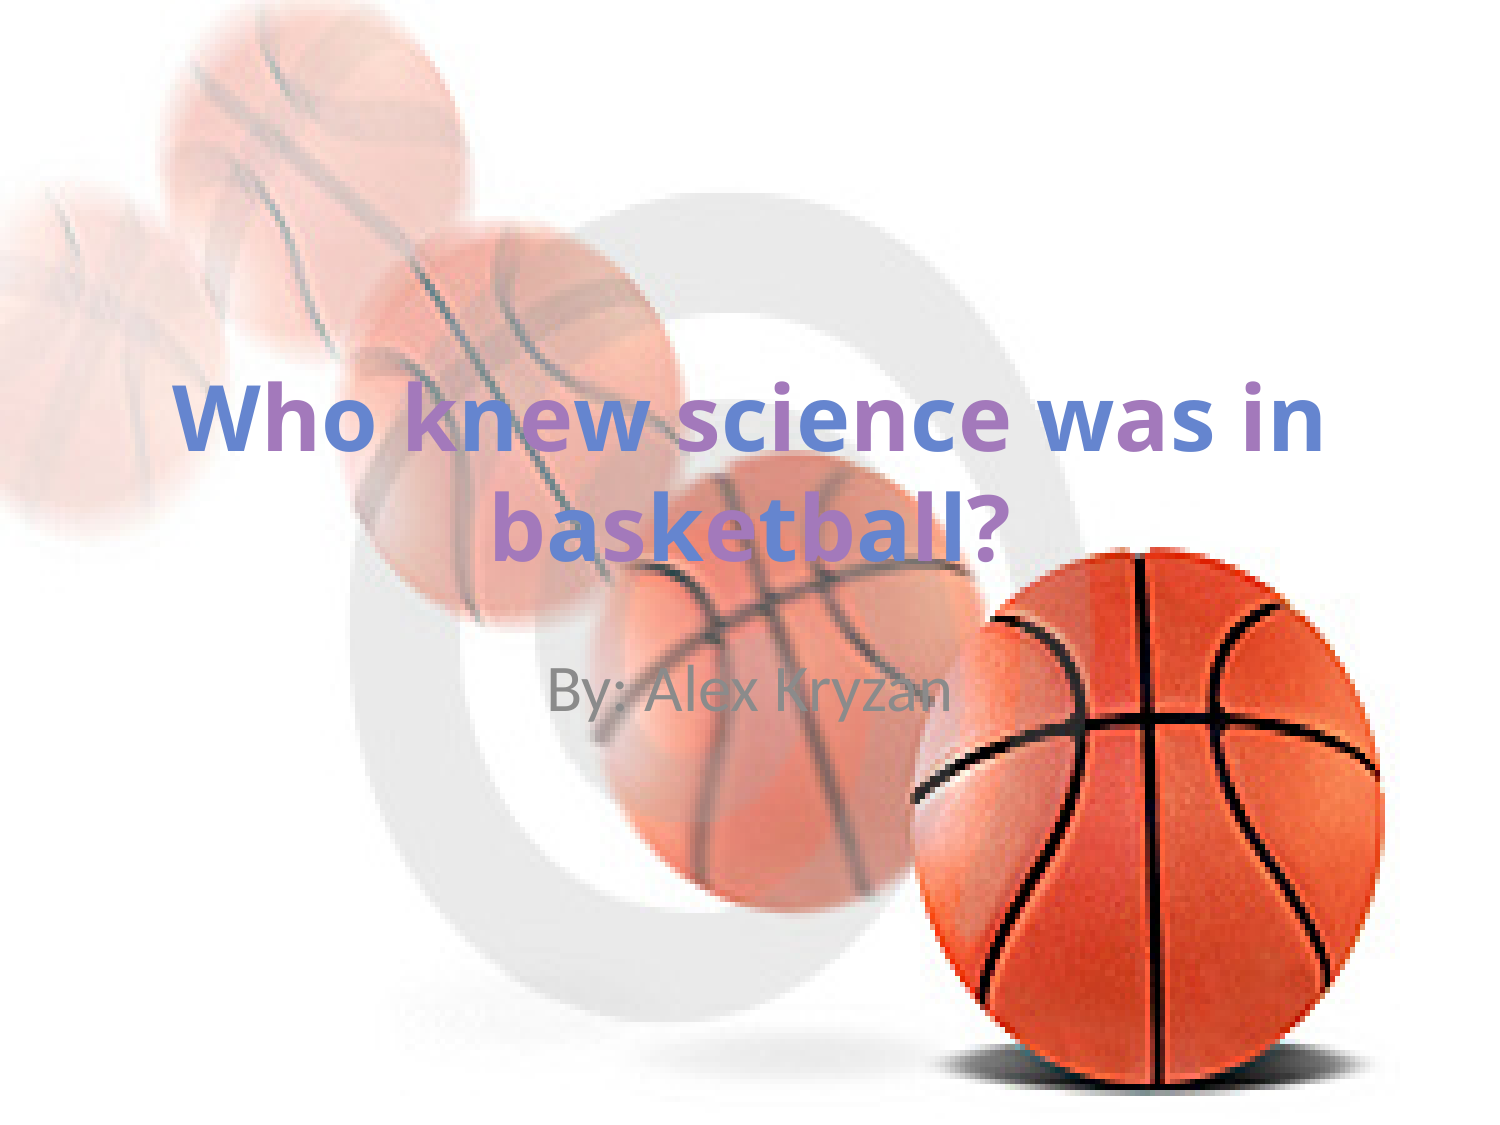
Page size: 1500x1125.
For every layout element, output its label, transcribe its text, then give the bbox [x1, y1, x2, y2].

title Who knew science was in basketball? [112, 349, 1388, 591]
picture [0, 0, 1500, 1125]
subtitle By: Alex Kryzan [225, 637, 1275, 925]
